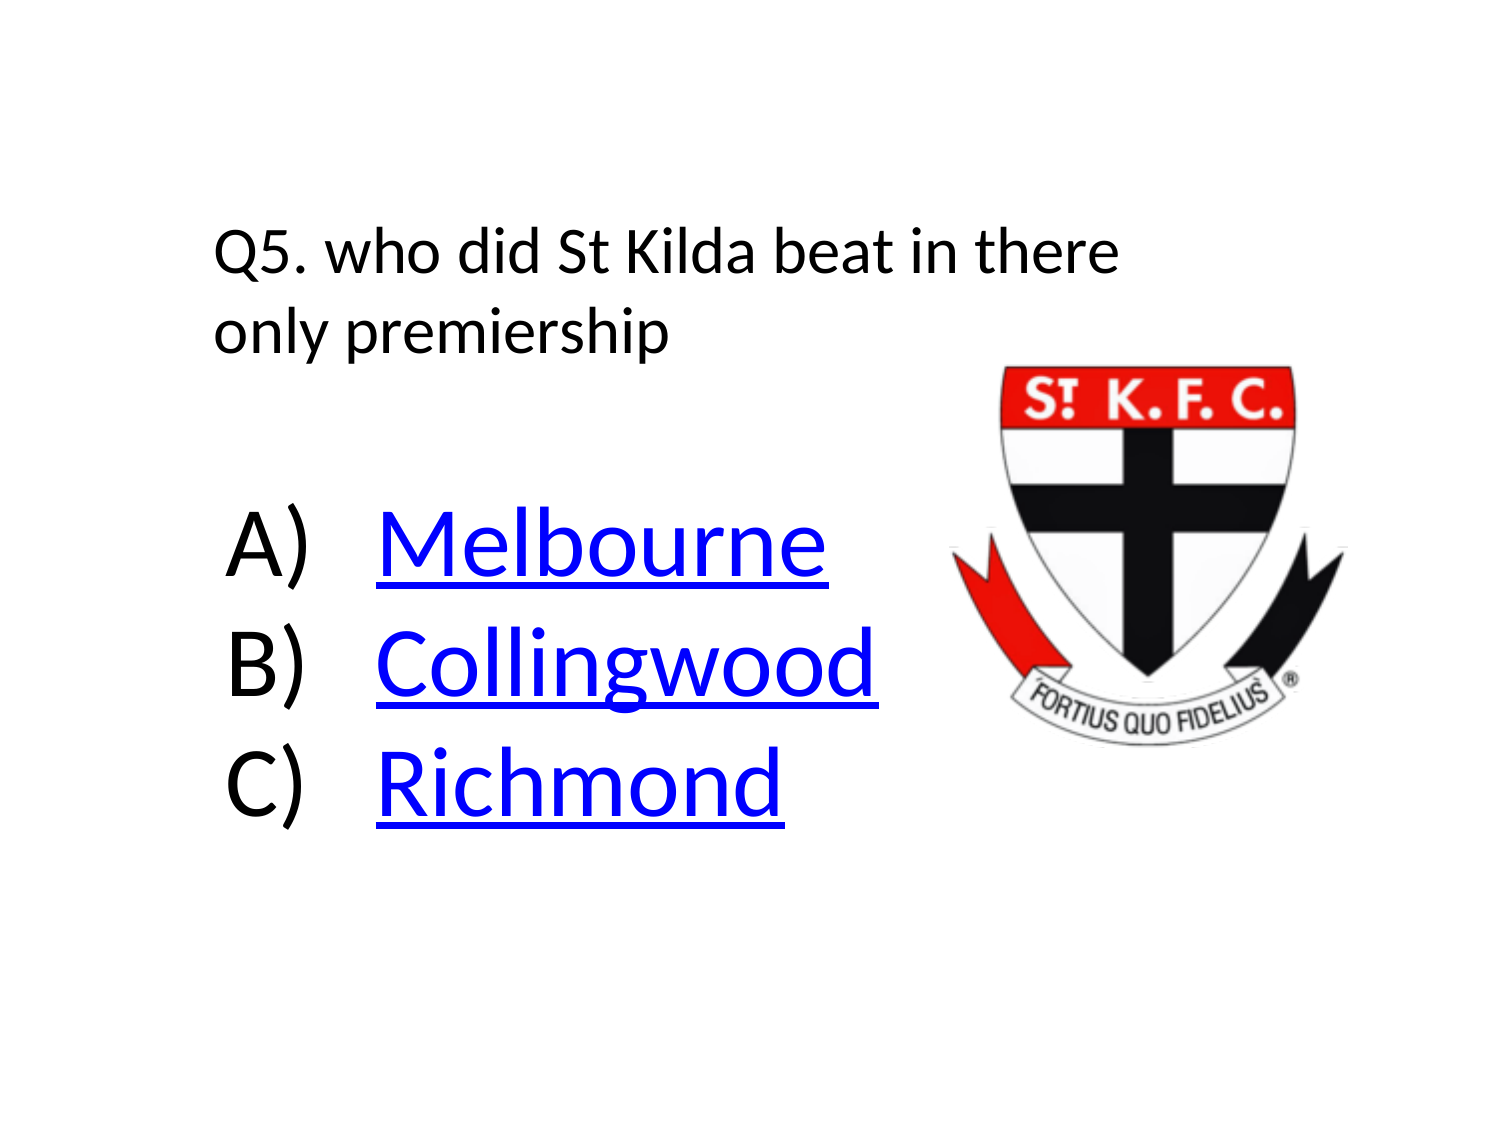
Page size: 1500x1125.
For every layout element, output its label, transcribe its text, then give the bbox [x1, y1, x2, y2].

text_box Melbourne Collingwood Richmond [210, 468, 961, 844]
picture [948, 362, 1348, 751]
text_box Q5. who did St Kilda beat in there only premiership [199, 199, 1266, 374]
